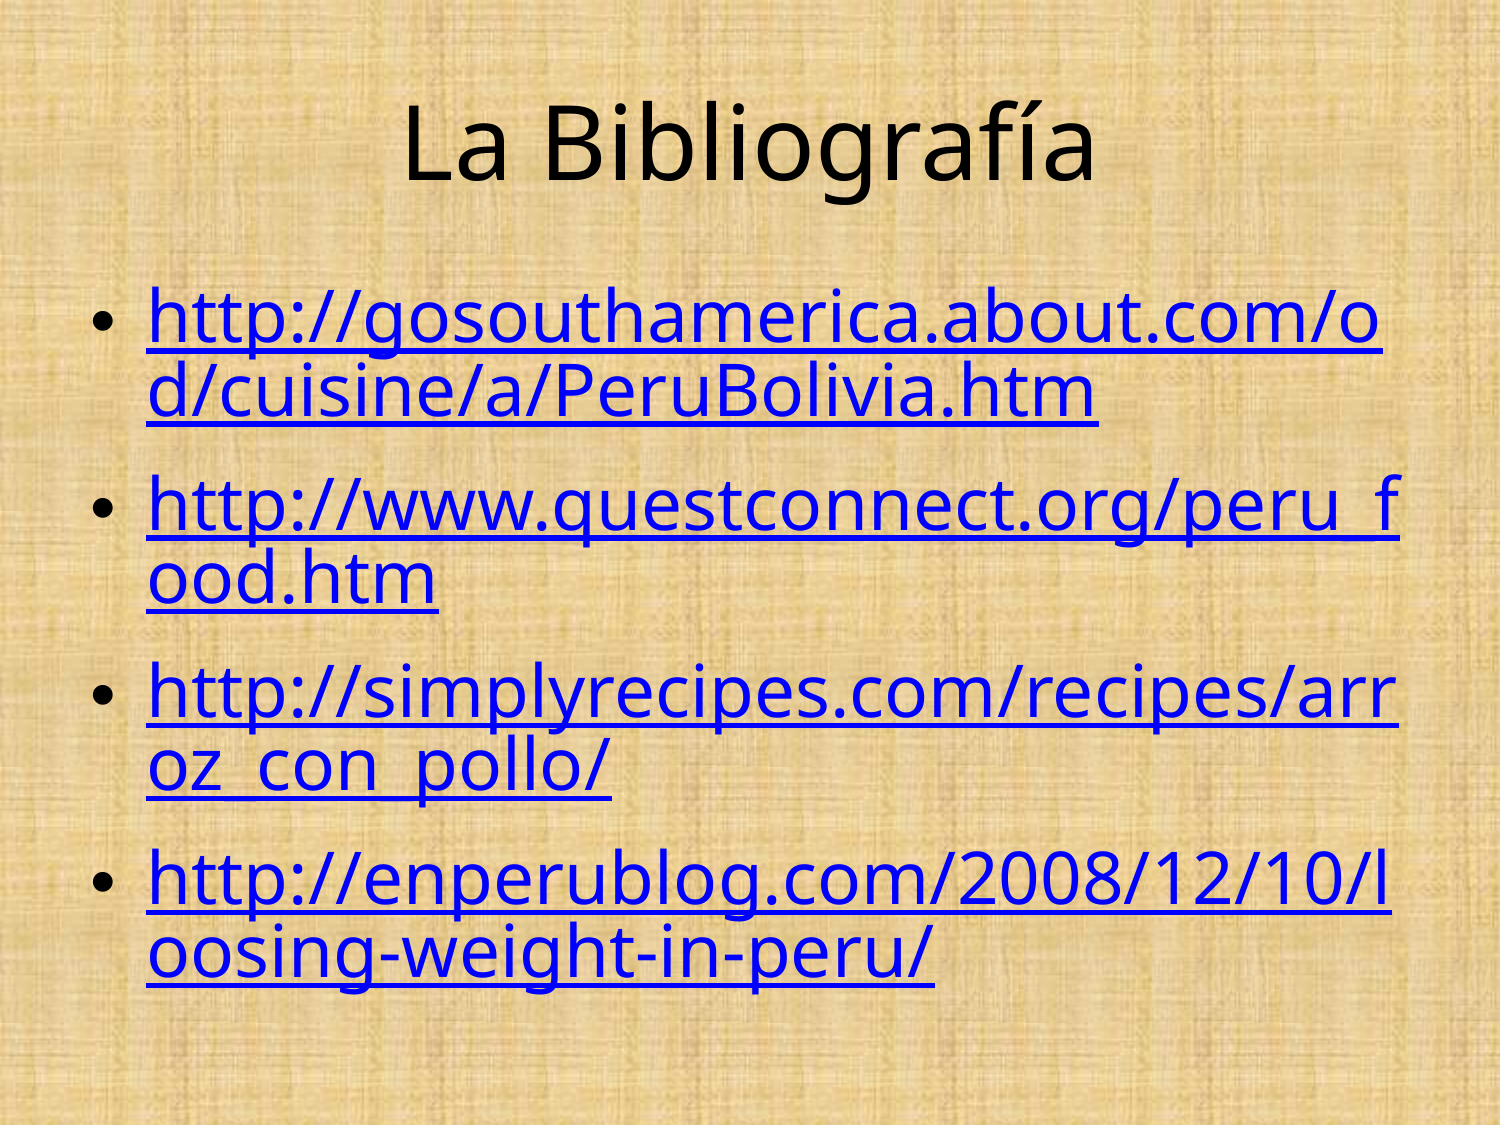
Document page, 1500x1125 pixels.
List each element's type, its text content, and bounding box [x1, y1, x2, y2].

title La Bibliografía [75, 45, 1425, 233]
list http://gosouthamerica.about.com/od/cuisine/a/PeruBolivia.htm http://www.questconnect.org/peru_food.htm http://simplyrecipes.com/recipes/arroz_con_pollo/ http://enperublog.com/2008/12/10/loosing-weight-in-peru/ [75, 262, 1425, 1005]
picture [0, 0, 1500, 1125]
